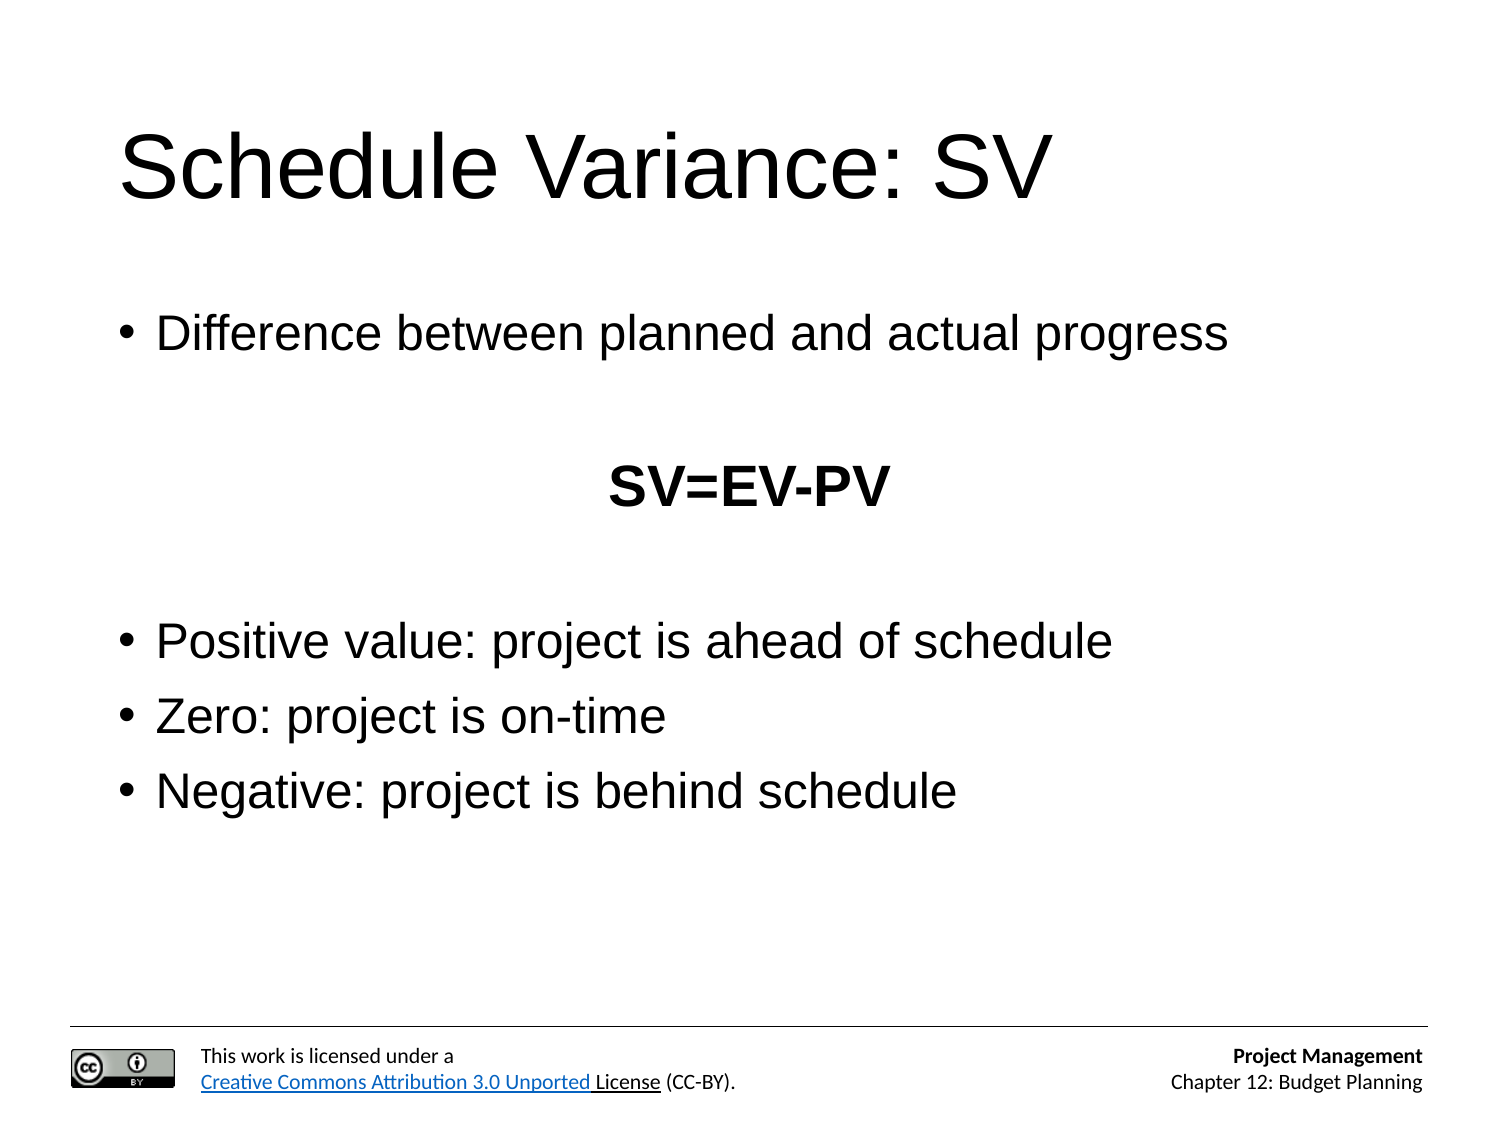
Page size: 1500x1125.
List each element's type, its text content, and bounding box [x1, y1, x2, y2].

title Schedule Variance: SV [103, 59, 1397, 278]
picture [71, 1049, 175, 1088]
list Difference between planned and actual progress SV=EV-PV Positive value: project is ahead of schedule Zero: project is on-time Negative: project is behind schedule [103, 299, 1397, 1014]
